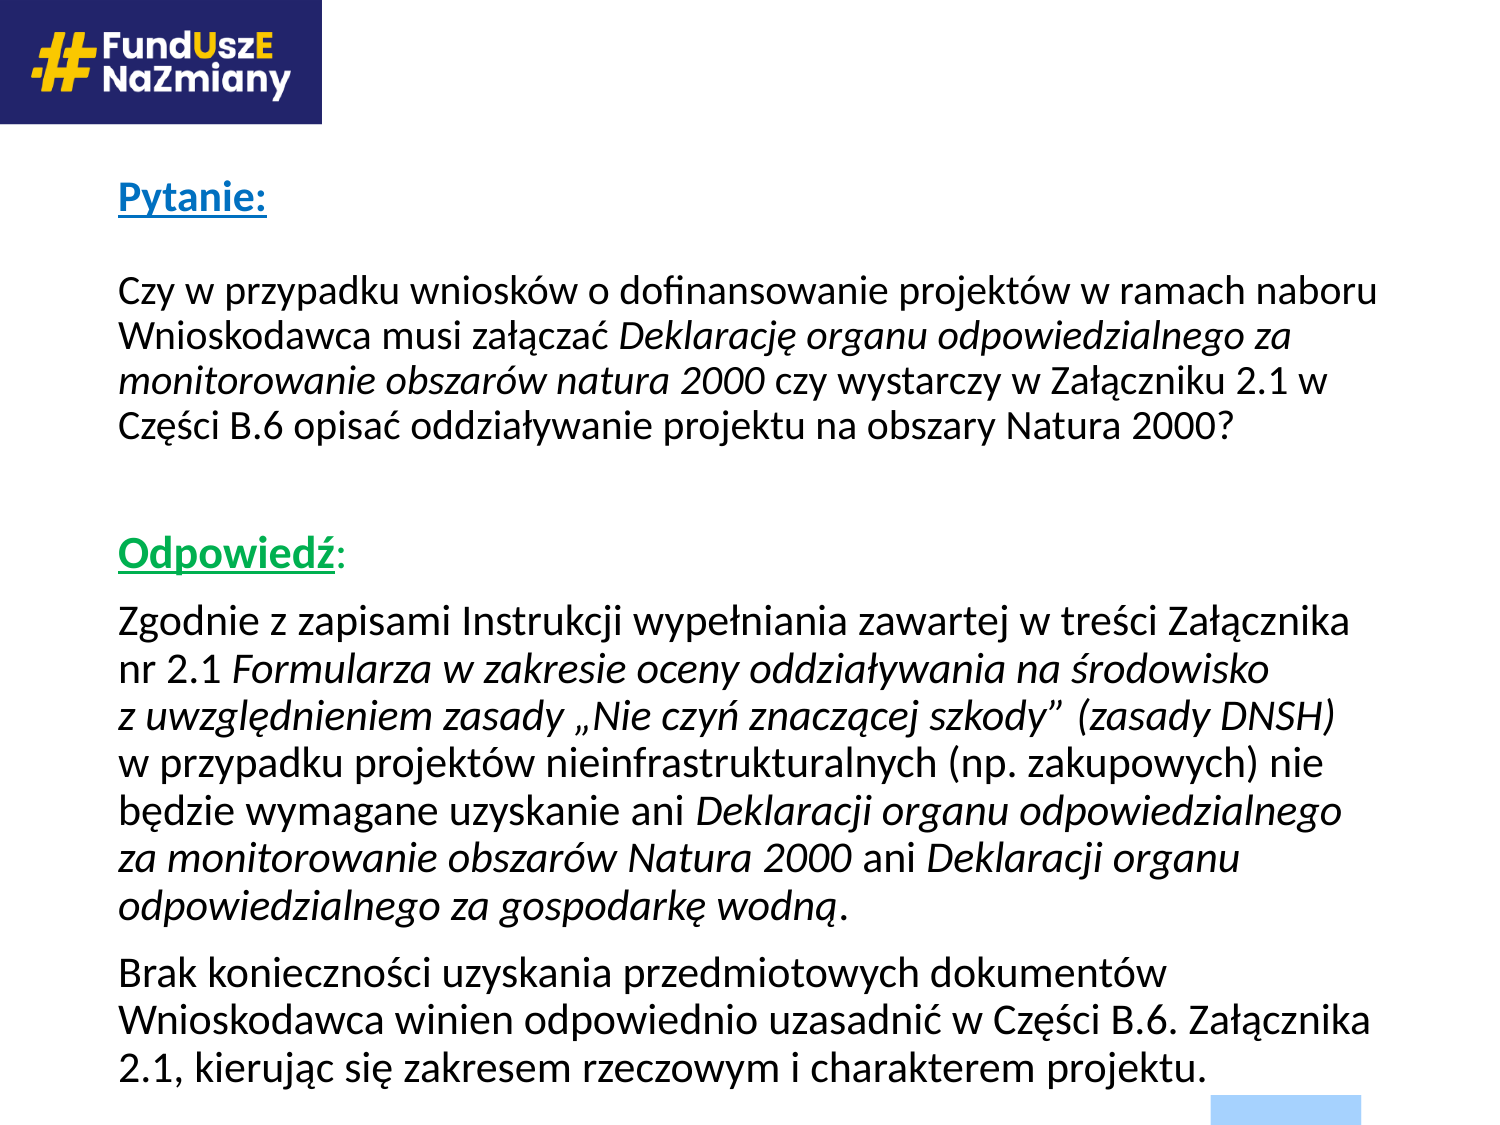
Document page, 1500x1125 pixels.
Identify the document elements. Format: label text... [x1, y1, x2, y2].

title Pytanie: Czy w przypadku wniosków o dofinansowanie projektów w ramach naboru Wnioskodawca musi załączać Deklarację organu odpowiedzialnego za monitorowanie obszarów natura 2000 czy wystarczy w Załączniku 2.1 w Części B.6 opisać oddziaływanie projektu na obszary Natura 2000? [103, 185, 1397, 395]
picture [0, 0, 1500, 1125]
list Odpowiedź: Zgodnie z zapisami Instrukcji wypełniania zawartej w treści Załącznika nr 2.1 Formularza w zakresie oceny oddziaływania na środowisko z uwzględnieniem zasady „Nie czyń znaczącej szkody” (zasady DNSH) w przypadku projektów nieinfrastrukturalnych (np. zakupowych) nie będzie wymagane uzyskanie ani Deklaracji organu odpowiedzialnego za monitorowanie obszarów Natura 2000 ani Deklaracji organu odpowiedzialnego za gospodarkę wodną. Brak konieczności uzyskania przedmiotowych dokumentów Wnioskodawca winien odpowiednio uzasadnić w Części B.6. Załącznika 2.1, kierując się zakresem rzeczowym i charakterem projektu. [103, 395, 1397, 1116]
